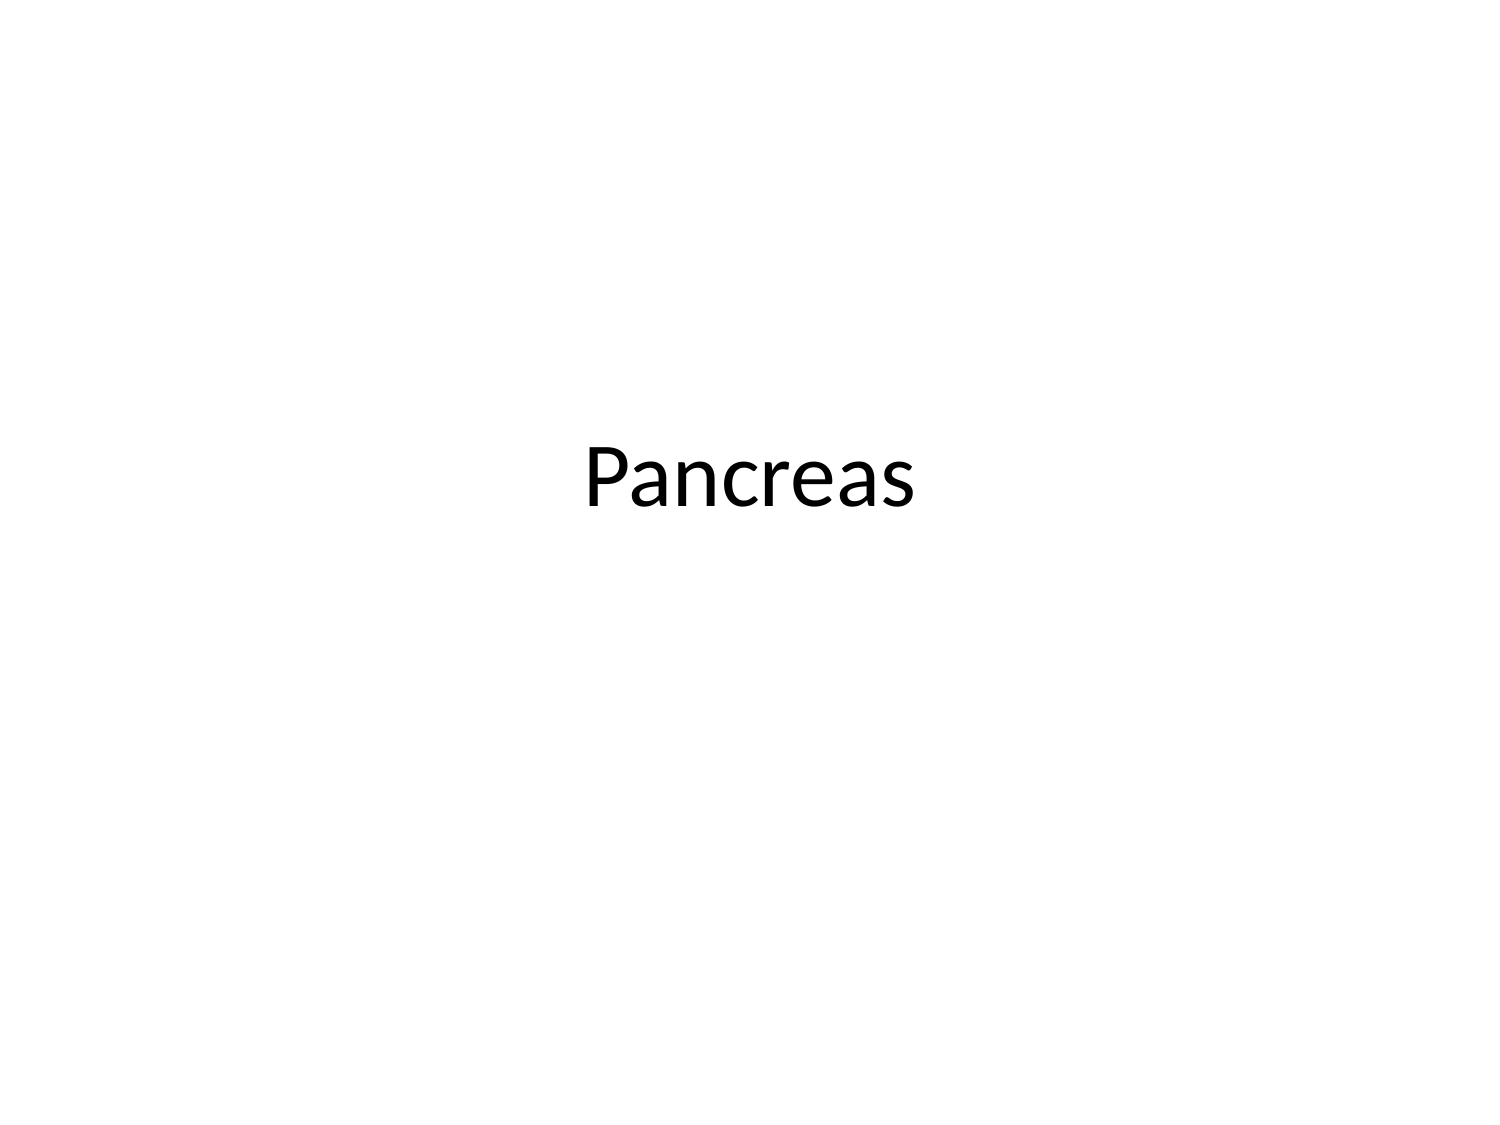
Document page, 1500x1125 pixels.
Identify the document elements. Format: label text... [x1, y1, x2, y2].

title Pancreas [112, 349, 1388, 591]
